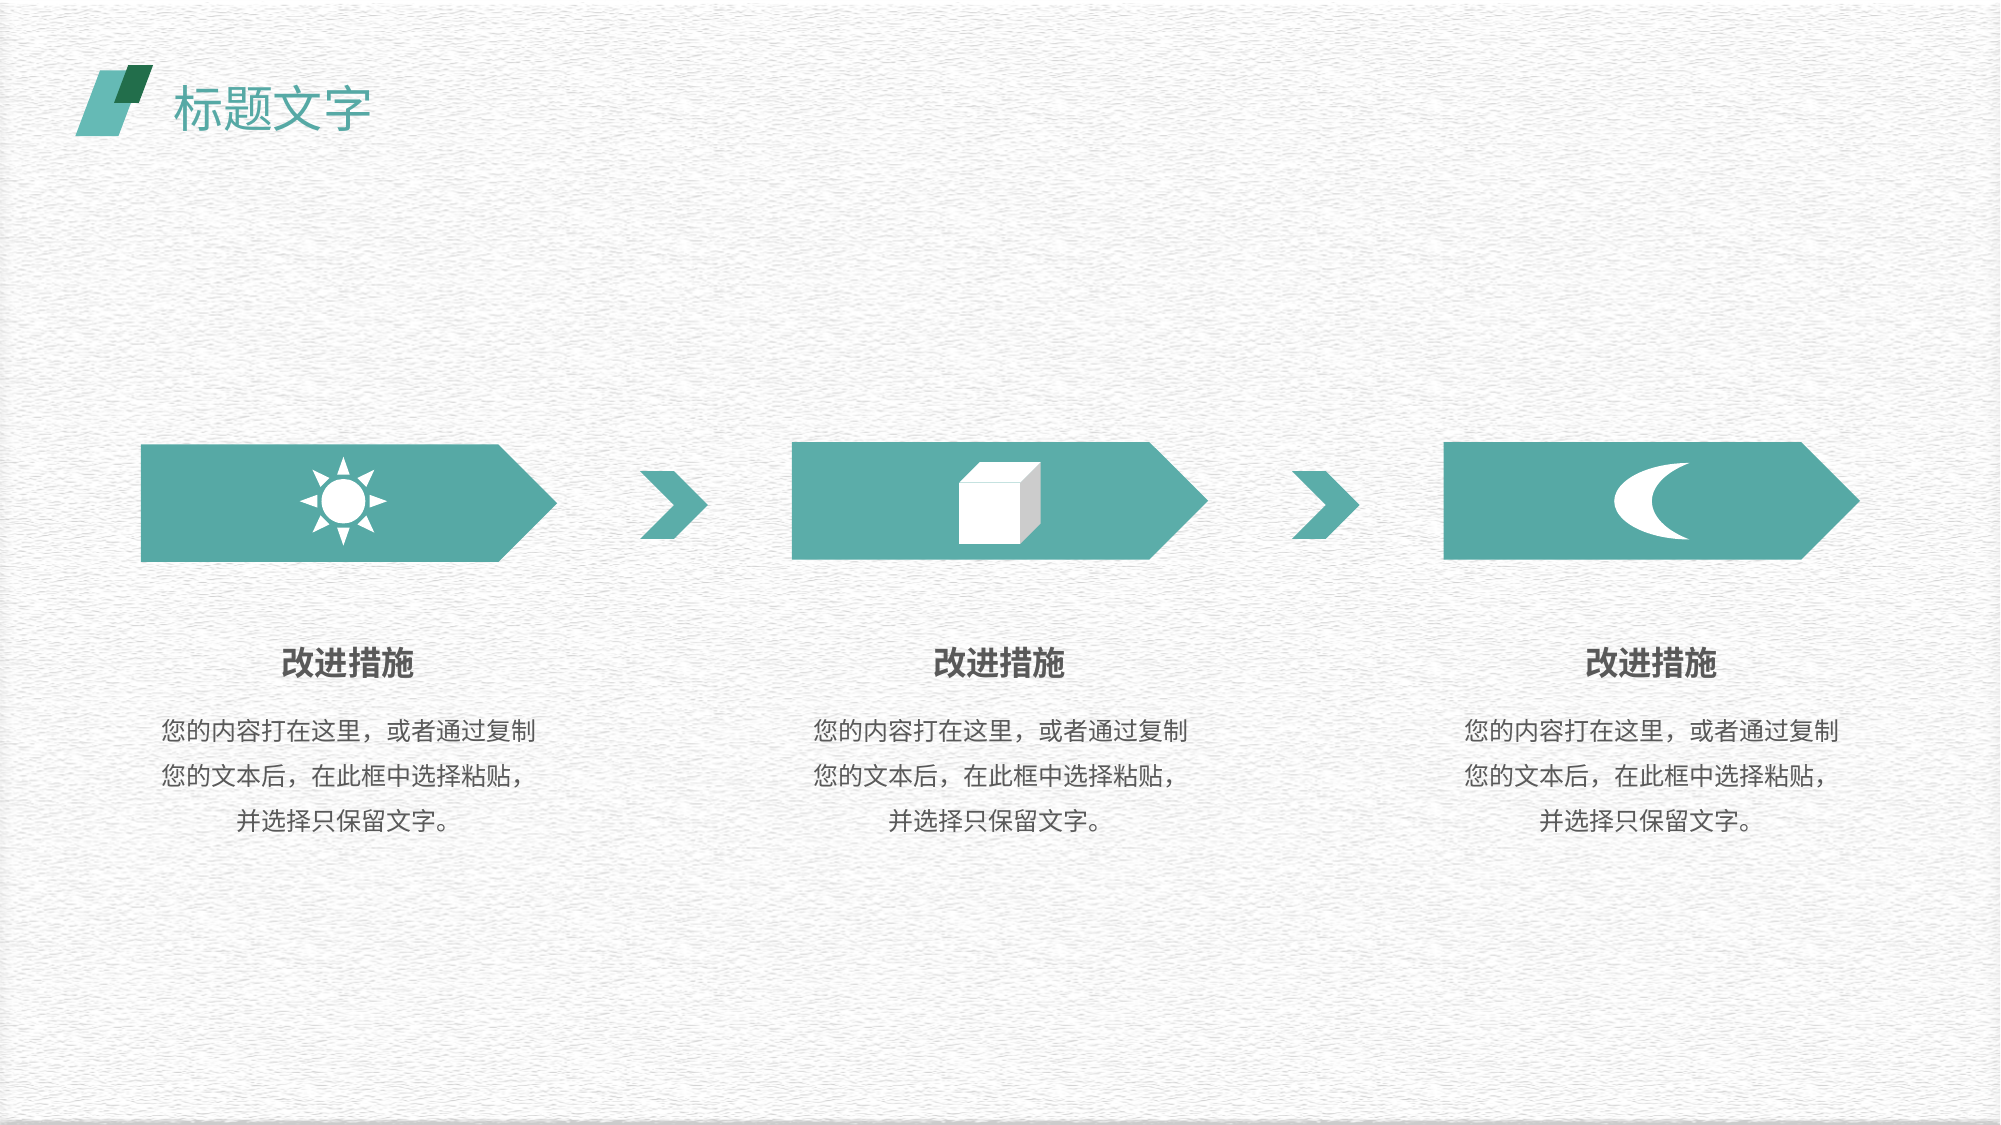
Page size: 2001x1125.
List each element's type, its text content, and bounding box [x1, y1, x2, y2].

text_box [1614, 462, 1690, 540]
text_box [337, 456, 350, 475]
text_box [1289, 470, 1362, 540]
text_box 改进措施 [1564, 641, 1740, 682]
text_box [369, 494, 388, 508]
text_box [959, 462, 1041, 544]
text_box 改进措施 [260, 641, 436, 682]
text_box [299, 494, 318, 508]
text_box [337, 527, 350, 546]
text_box 您的内容打在这里，或者通过复制您的文本后，在此框中选择粘贴，并选择只保留文字。 [151, 700, 547, 836]
text_box [357, 469, 375, 487]
text_box [312, 515, 330, 533]
text_box [1442, 441, 1862, 561]
text_box 标题文字 [158, 70, 424, 146]
text_box 您的内容打在这里，或者通过复制您的文本后，在此框中选择粘贴，并选择只保留文字。 [803, 700, 1199, 836]
text_box [637, 470, 710, 540]
text_box [139, 443, 559, 564]
text_box [312, 469, 330, 487]
text_box 您的内容打在这里，或者通过复制您的文本后，在此框中选择粘贴，并选择只保留文字。 [1454, 700, 1851, 836]
text_box [357, 515, 375, 533]
picture [0, 0, 2001, 1125]
text_box [321, 478, 366, 524]
text_box 改进措施 [912, 641, 1088, 682]
text_box [790, 441, 1210, 561]
